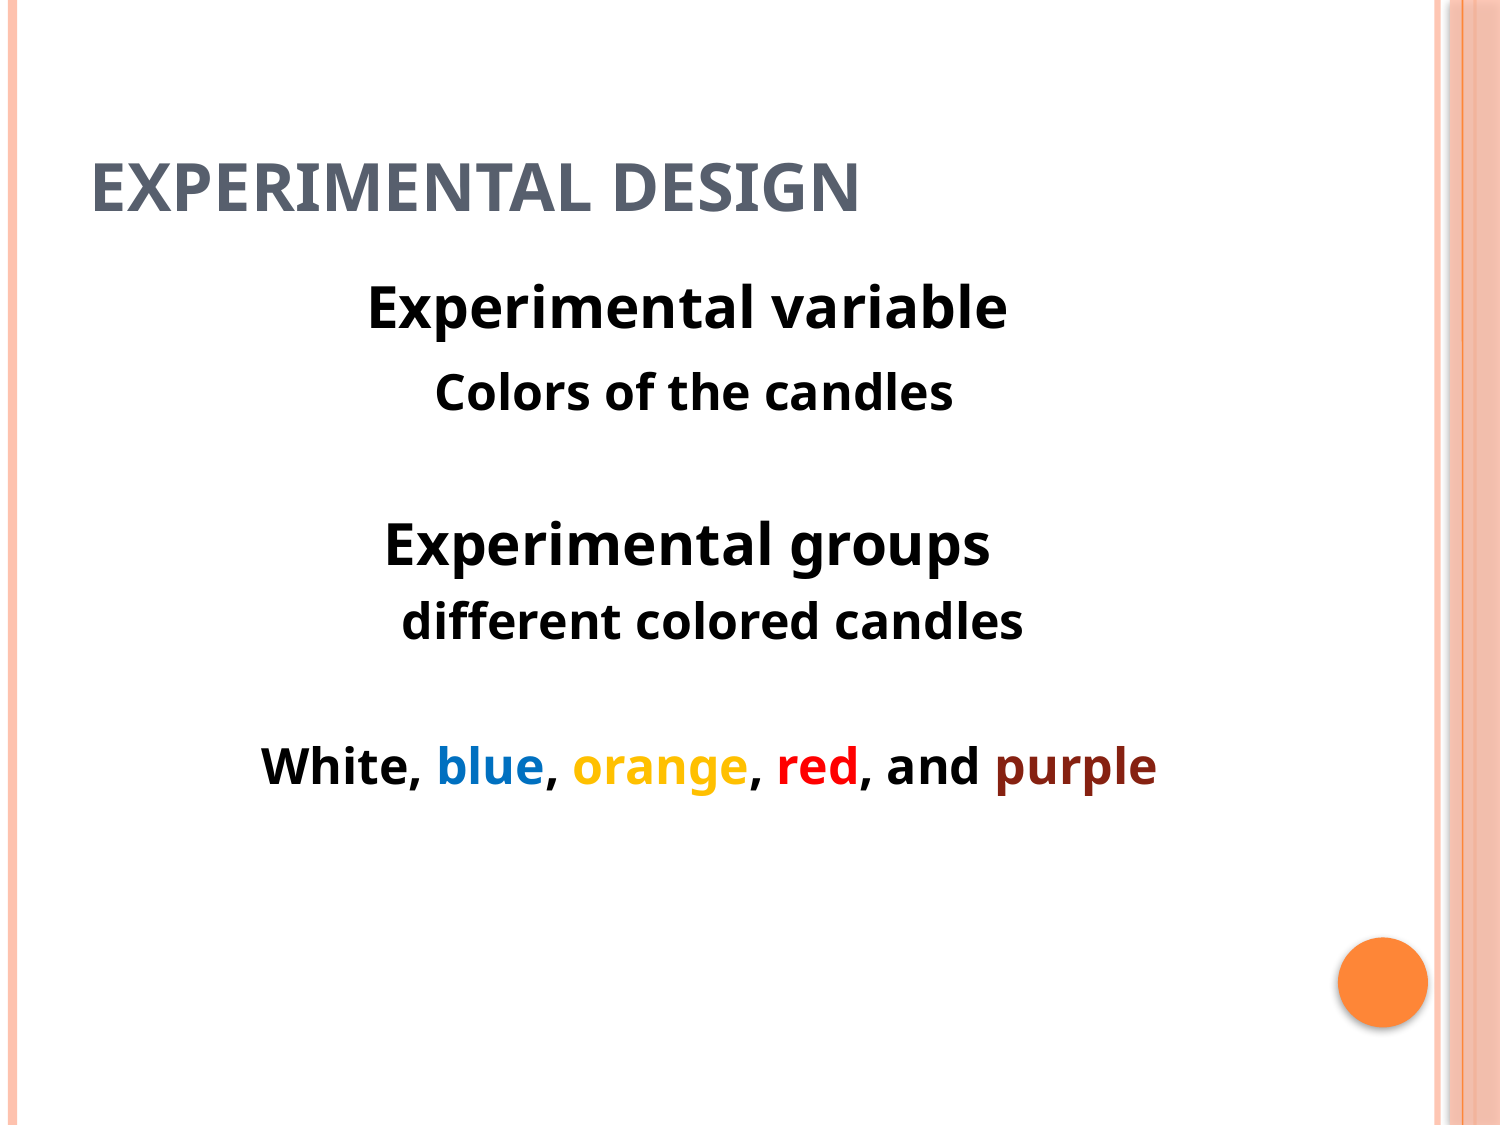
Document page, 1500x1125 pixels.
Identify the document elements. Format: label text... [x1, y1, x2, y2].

list Experimental variable Colors of the candles Experimental groups different colored candles White, blue, orange, red, and purple [75, 262, 1300, 1062]
title Experimental Design [75, 45, 1300, 233]
